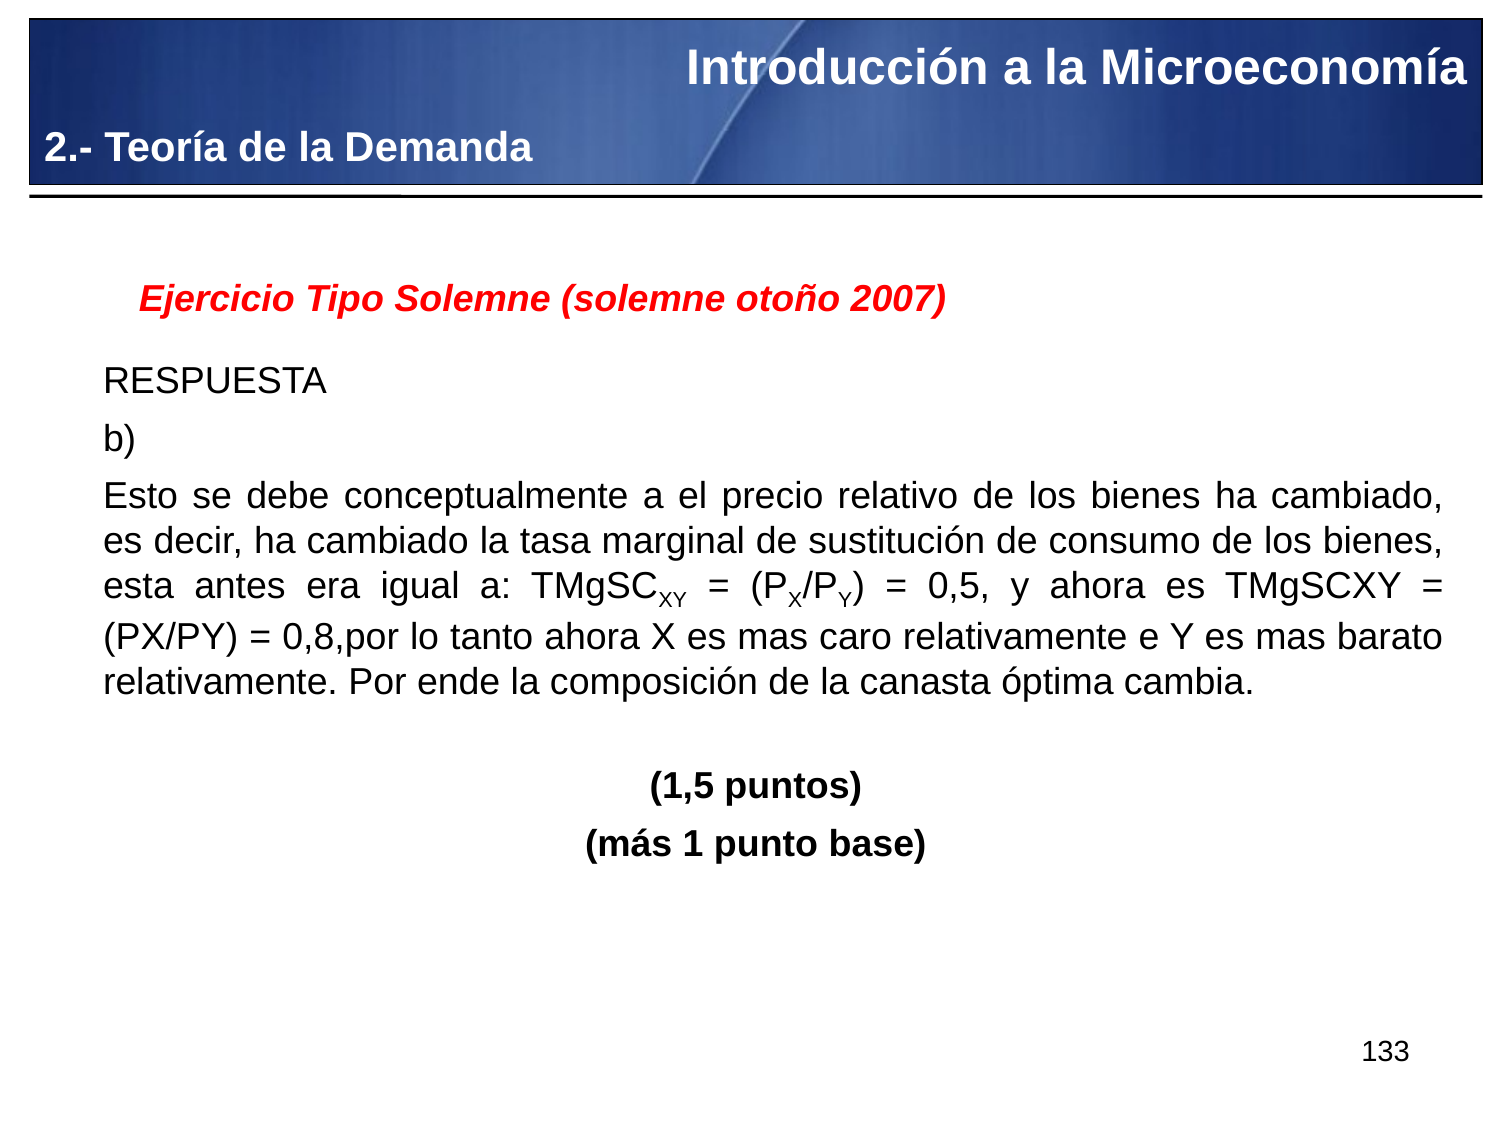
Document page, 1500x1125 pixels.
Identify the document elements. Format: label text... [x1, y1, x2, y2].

text_box 2.- Teoría de la Demanda [29, 112, 585, 178]
text_box Introducción a la Microeconomía [608, 26, 1483, 102]
slide_number 133 [1074, 1024, 1426, 1103]
text_box Ejercicio Tipo Solemne (solemne otoño 2007) [123, 266, 1081, 326]
text_box [29, 19, 1483, 185]
text_box RESPUESTA b) Esto se debe conceptualmente a el precio relativo de los bienes ha cambiado, es decir, ha cambiado la tasa marginal de sustitución de consumo de los bienes, esta antes era igual a: TMgSCXY = (PX/PY) = 0,5, y ahora es TMgSCXY = (PX/PY) = 0,8,por lo tanto ahora X es mas caro relativamente e Y es mas barato relativamente. Por ende la composición de la canasta óptima cambia. [88, 348, 1459, 710]
text_box (1,5 puntos) (más 1 punto base) [265, 753, 1247, 871]
